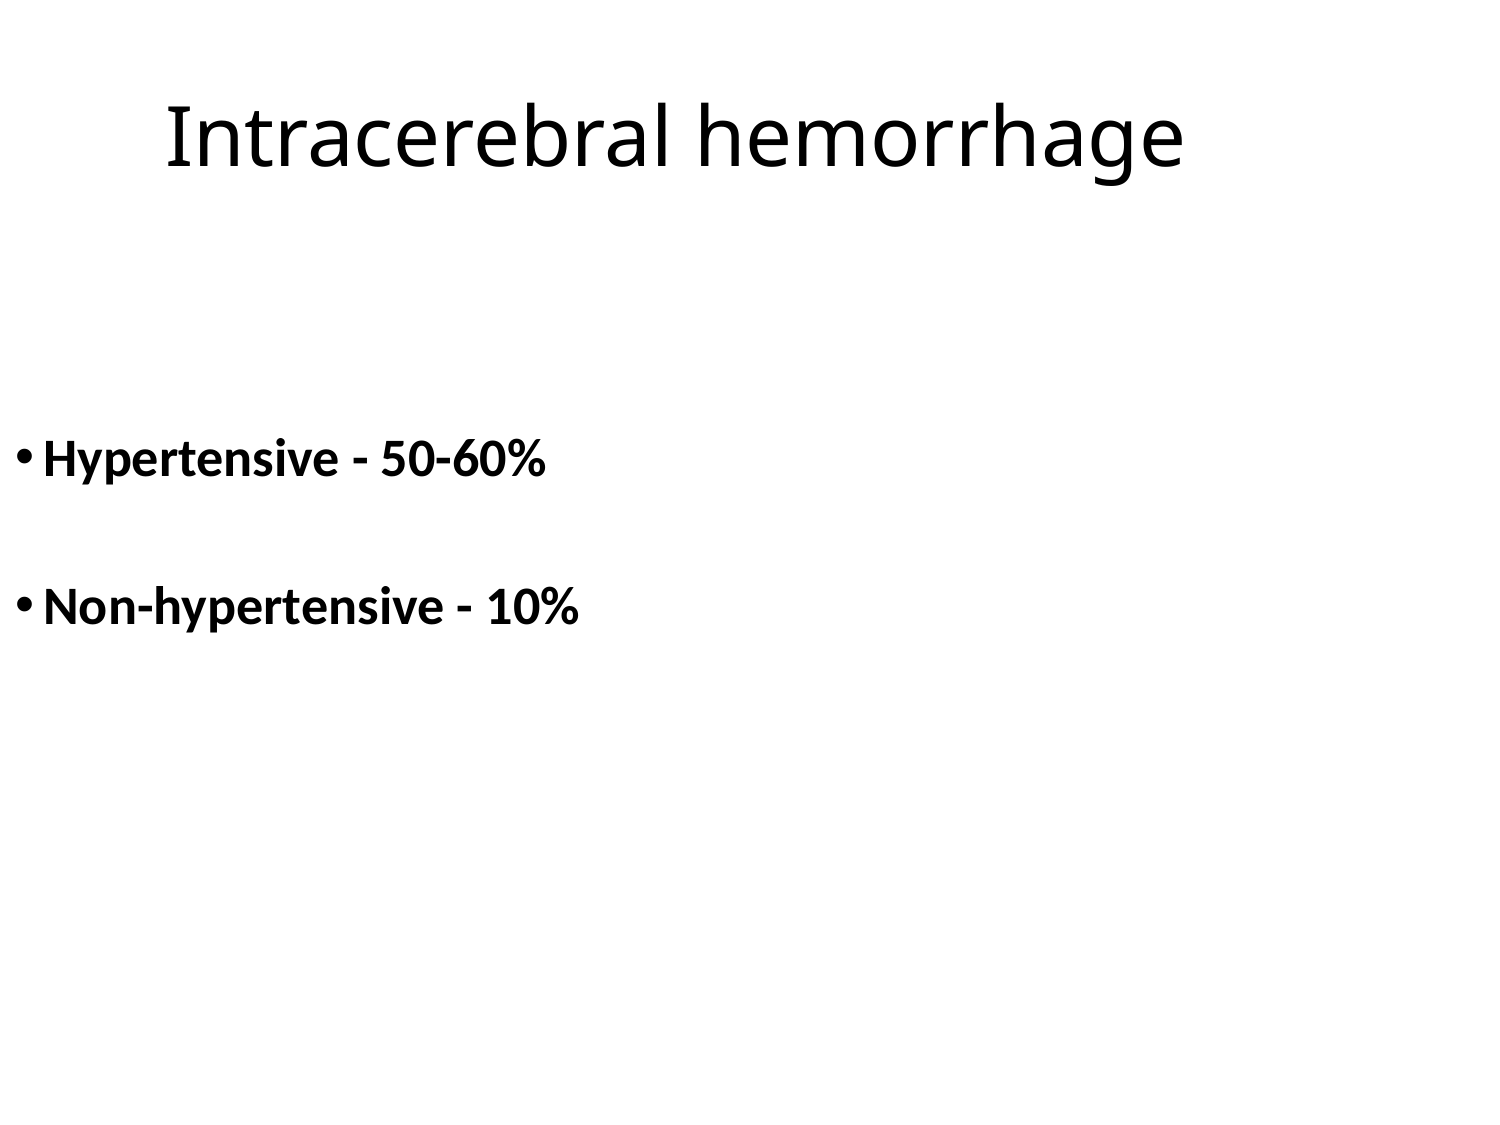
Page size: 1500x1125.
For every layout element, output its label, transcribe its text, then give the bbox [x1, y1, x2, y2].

title Intracerebral hemorrhage [41, 31, 1335, 249]
list Hypertensive - 50-60% Non-hypertensive - 10% [0, 267, 1451, 1094]
